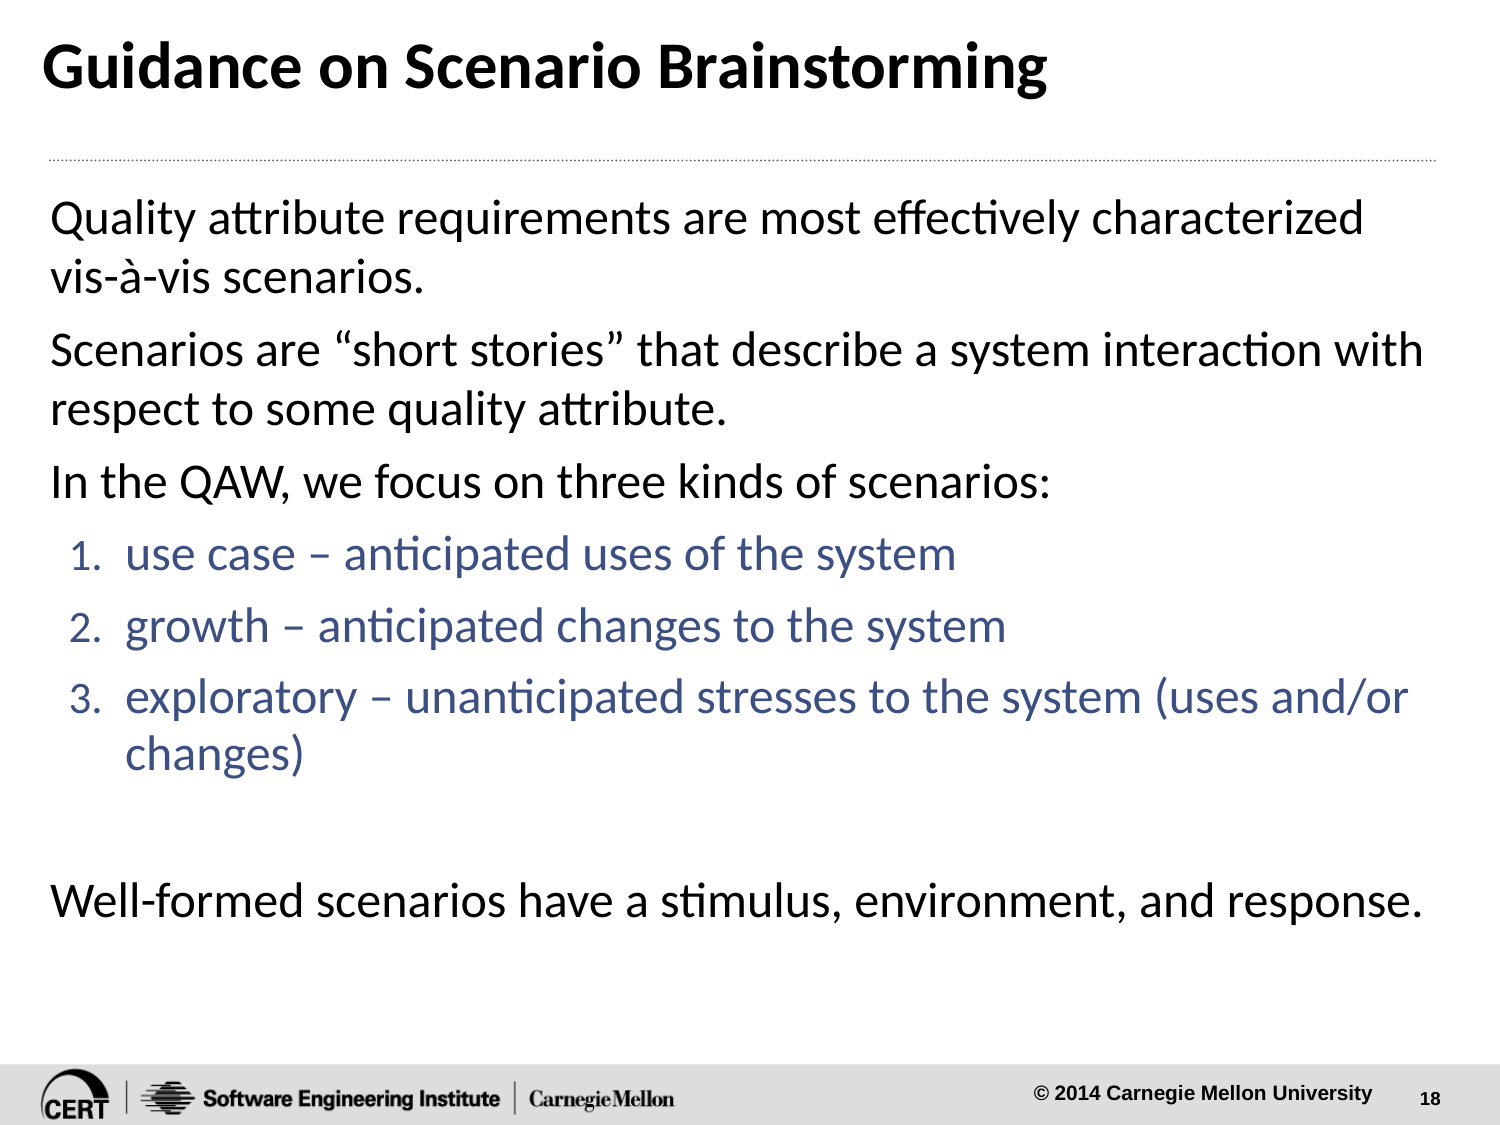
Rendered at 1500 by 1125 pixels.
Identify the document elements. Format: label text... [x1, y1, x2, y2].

picture [24, 1065, 688, 1125]
list Quality attribute requirements are most effectively characterized vis-à-vis scenarios. Scenarios are “short stories” that describe a system interaction with respect to some quality attribute. In the QAW, we focus on three kinds of scenarios: use case – anticipated uses of the system growth – anticipated changes to the system exploratory – unanticipated stresses to the system (uses and/or changes) Well-formed scenarios have a stimulus, environment, and response. [49, 187, 1438, 1001]
title Guidance on Scenario Brainstorming [42, 37, 1434, 155]
